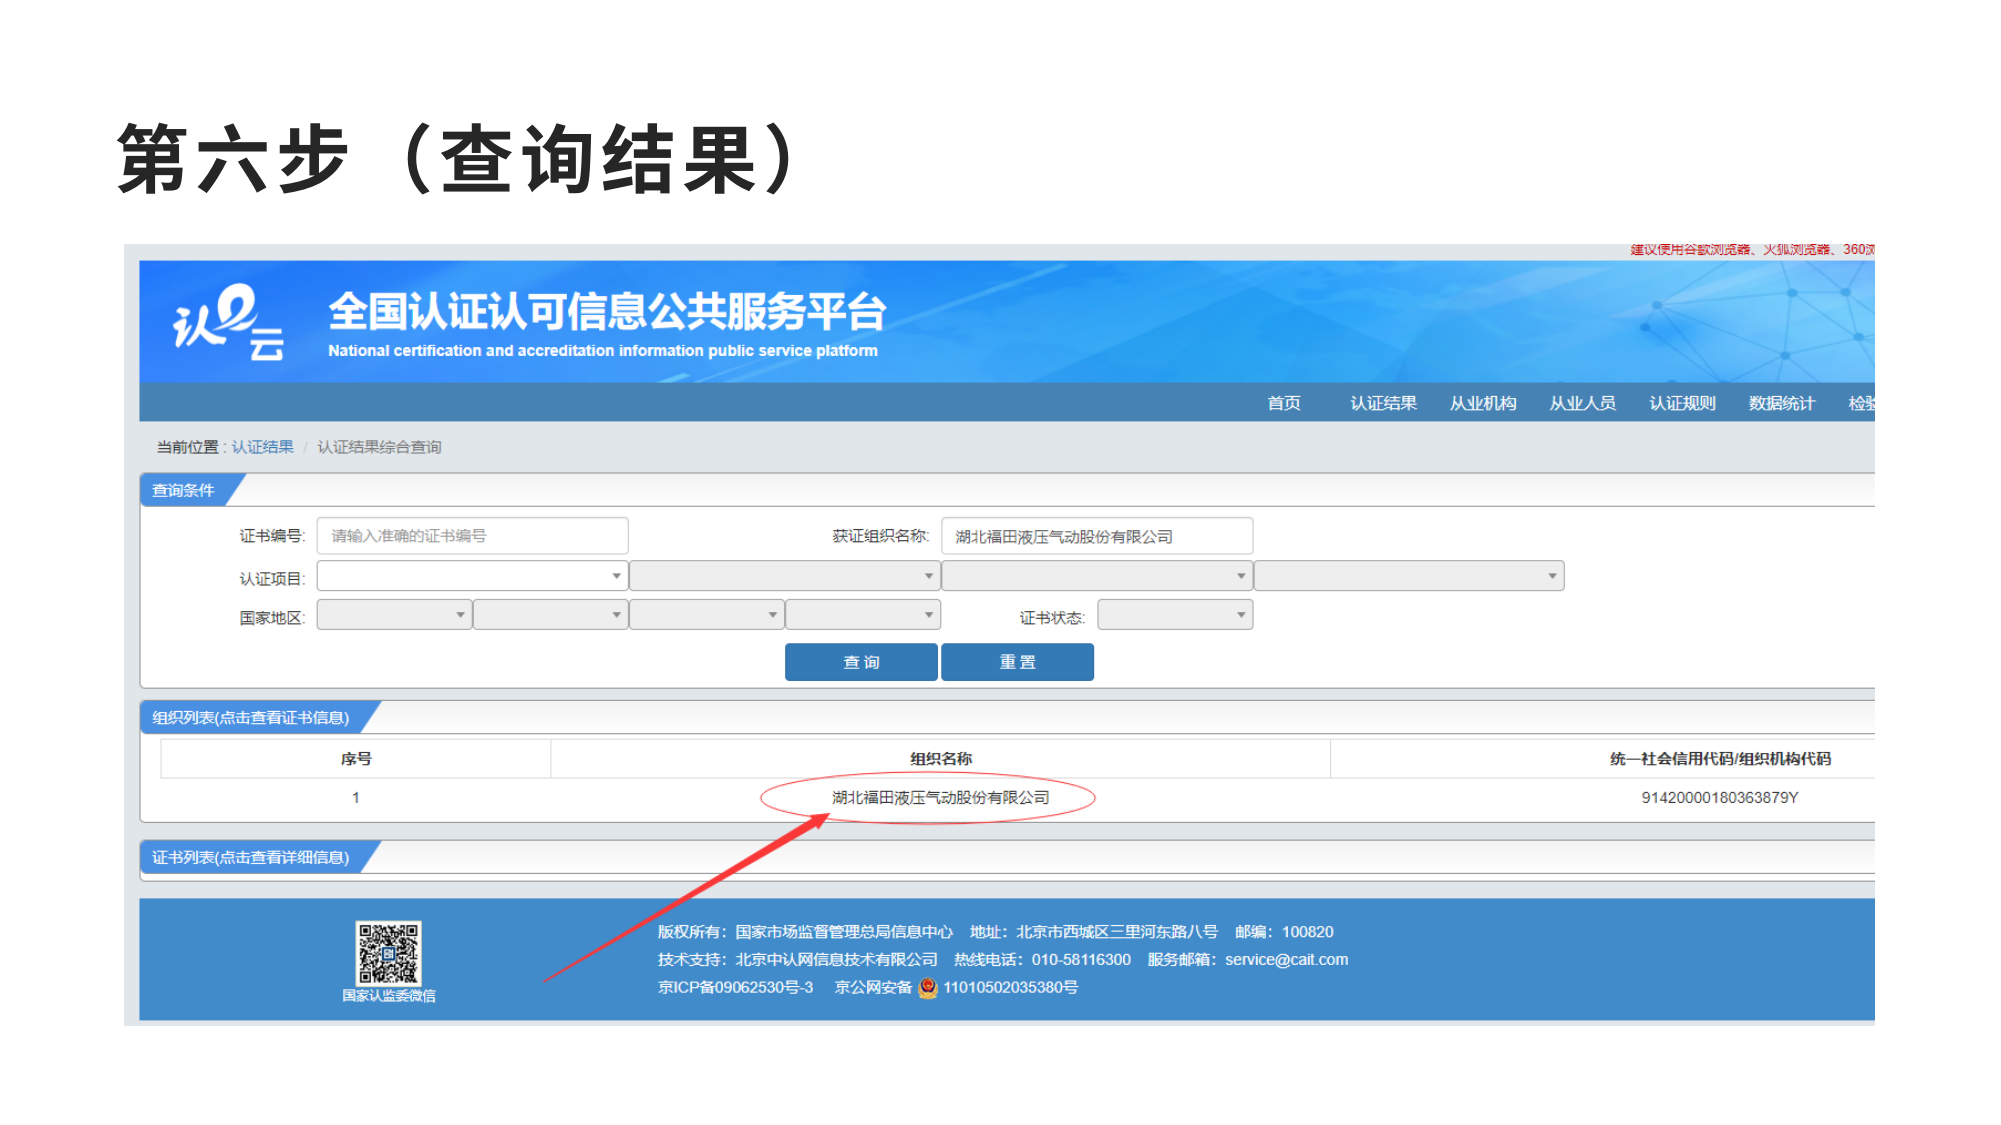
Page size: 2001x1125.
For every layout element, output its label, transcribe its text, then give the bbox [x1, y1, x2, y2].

title 第六步（查询结果） [99, 99, 1900, 216]
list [123, 244, 1875, 1026]
